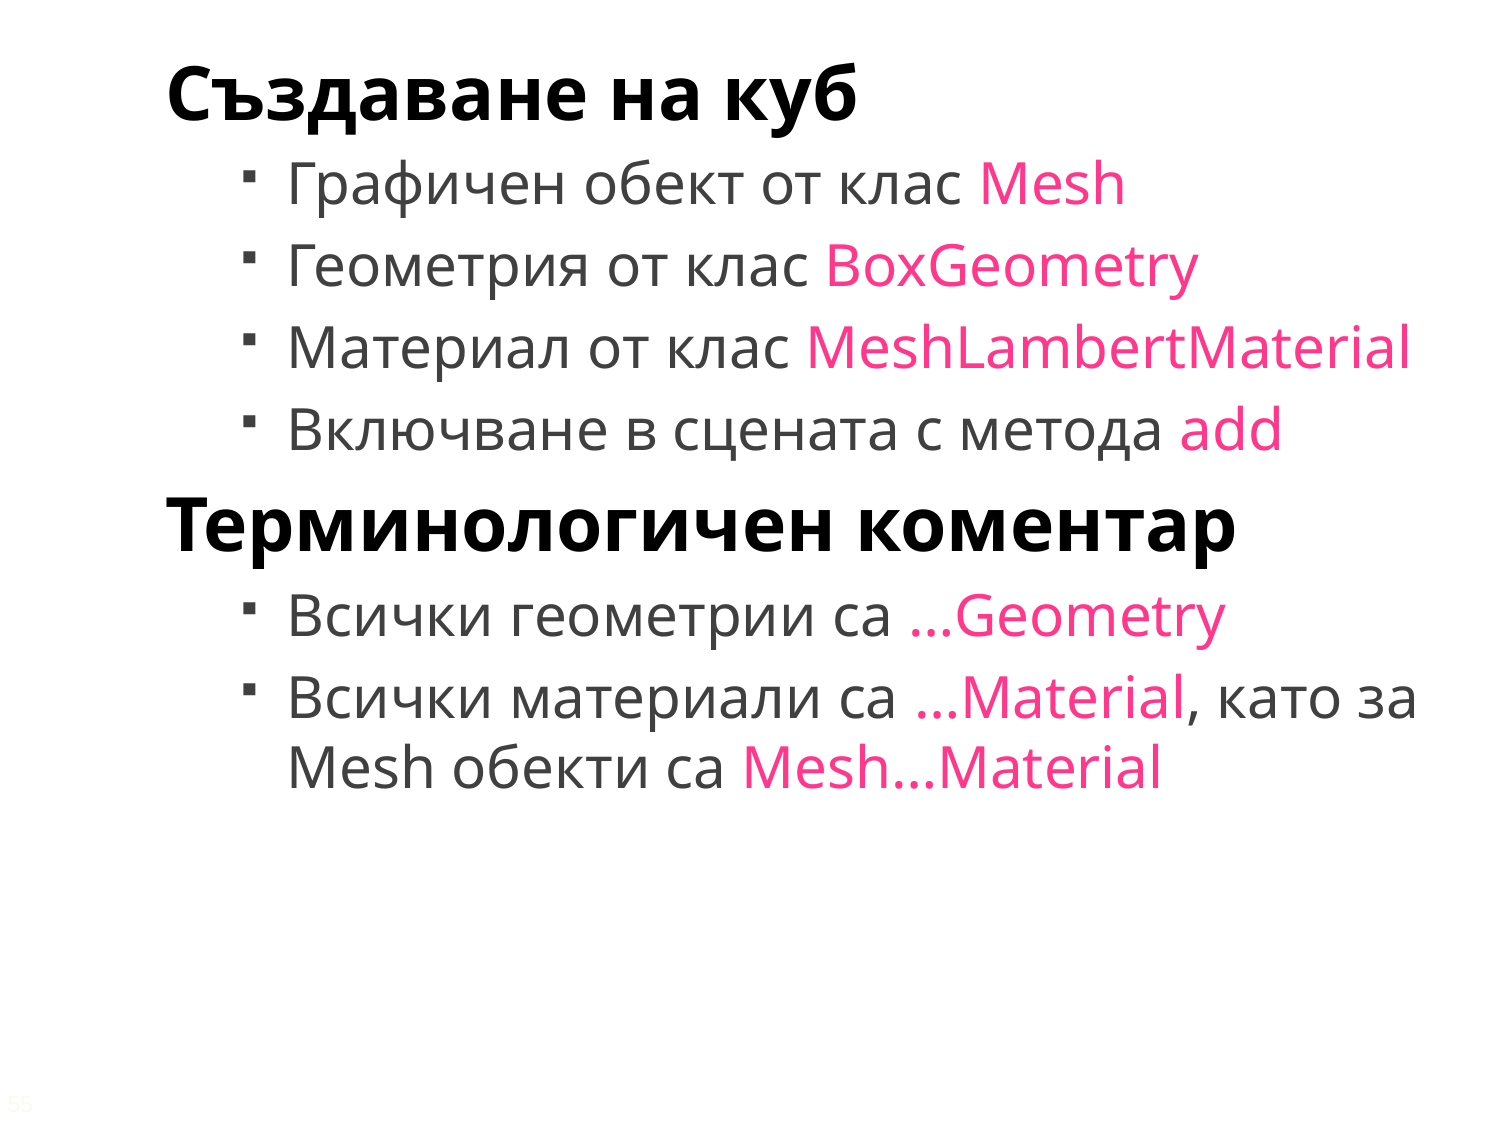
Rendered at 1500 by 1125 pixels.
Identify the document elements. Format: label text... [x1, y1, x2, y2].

list Създаване на куб Графичен обект от клас Mesh Геометрия от клас BoxGeometry Материал от клас MeshLambertMaterial Включване в сцената с метода add Терминологичен коментар Всички геометрии са …Geometry Всички материали са …Material, като за Mesh обекти са Mesh…Material [150, 37, 1488, 1113]
